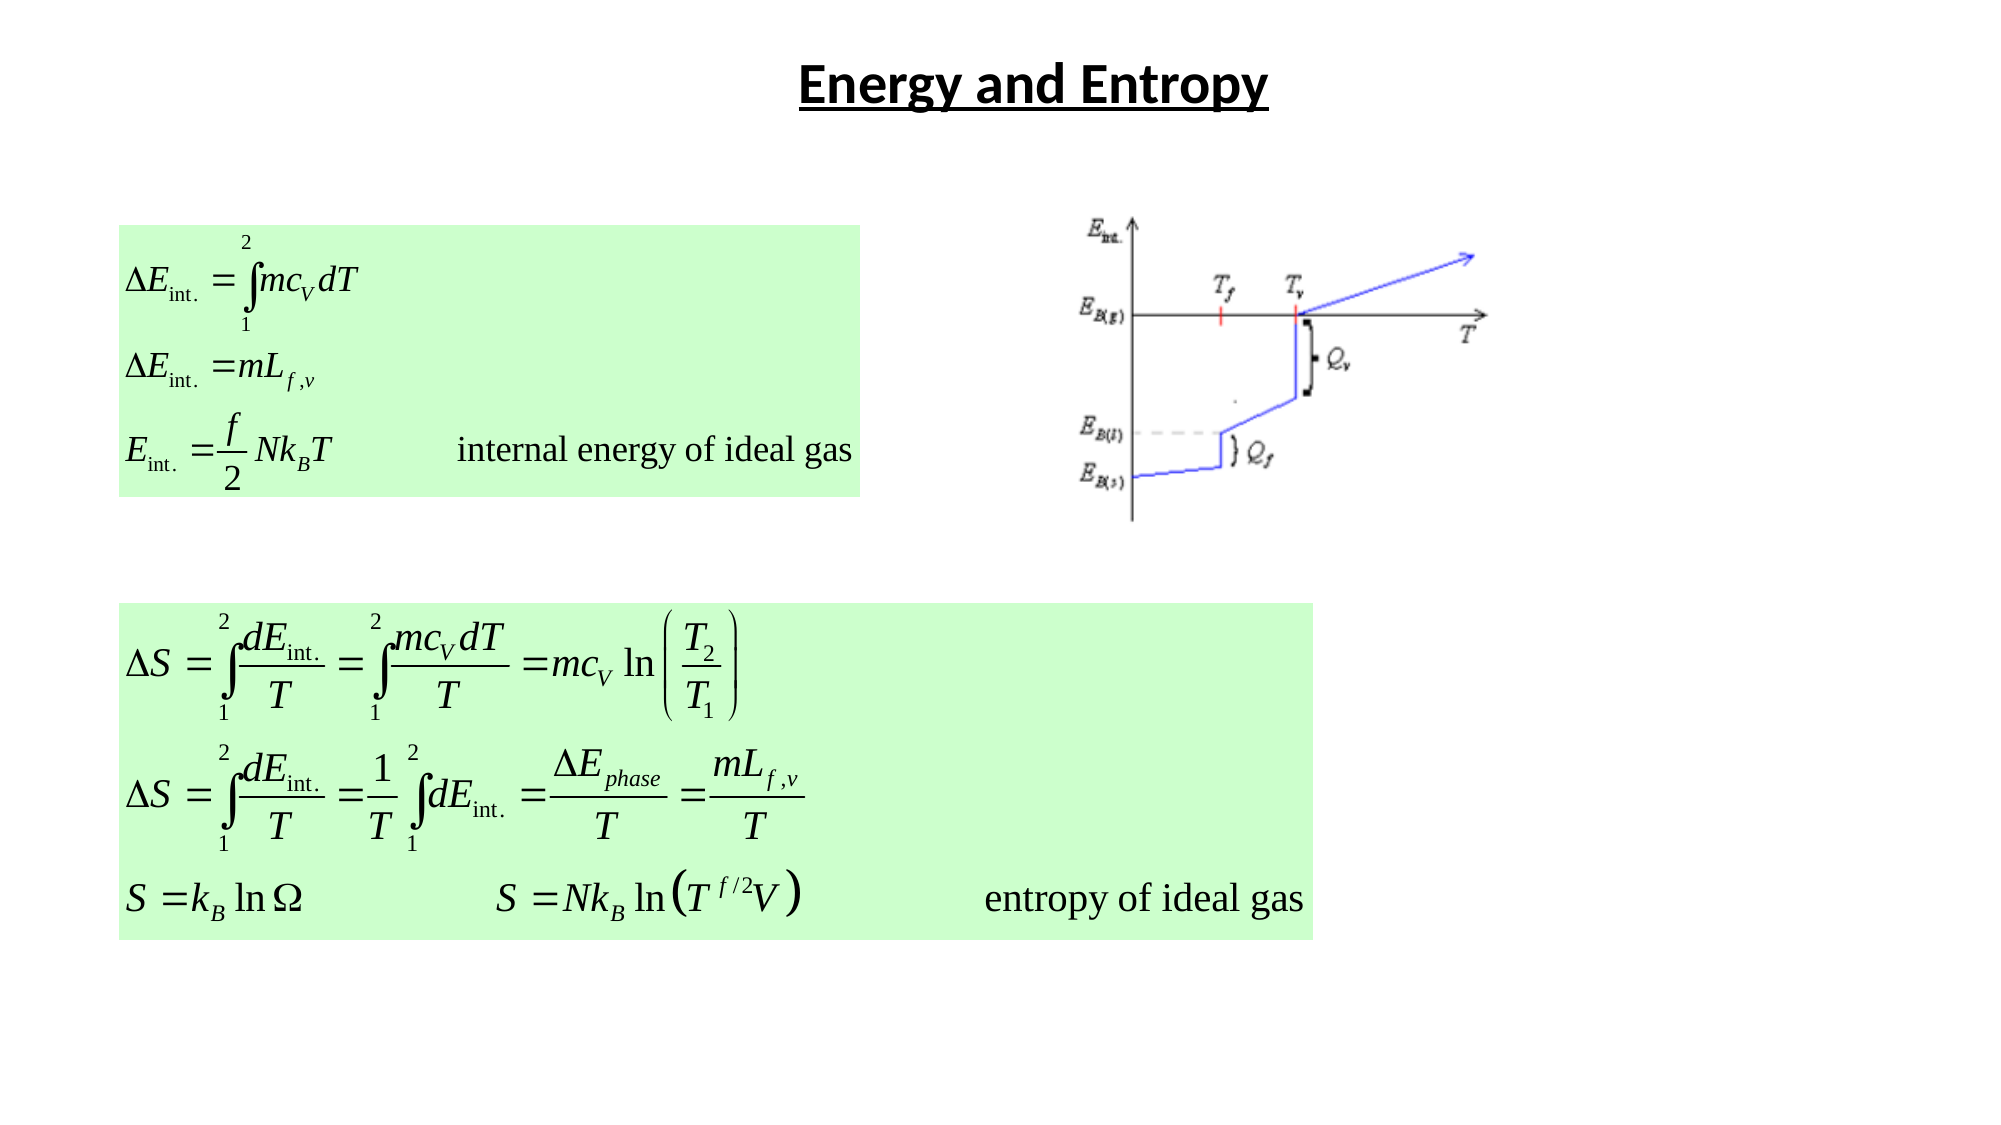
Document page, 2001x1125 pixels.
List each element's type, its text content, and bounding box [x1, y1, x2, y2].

text_box Energy and Entropy [783, 37, 1354, 123]
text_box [118, 602, 1314, 941]
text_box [118, 224, 860, 498]
picture [1044, 170, 1525, 552]
